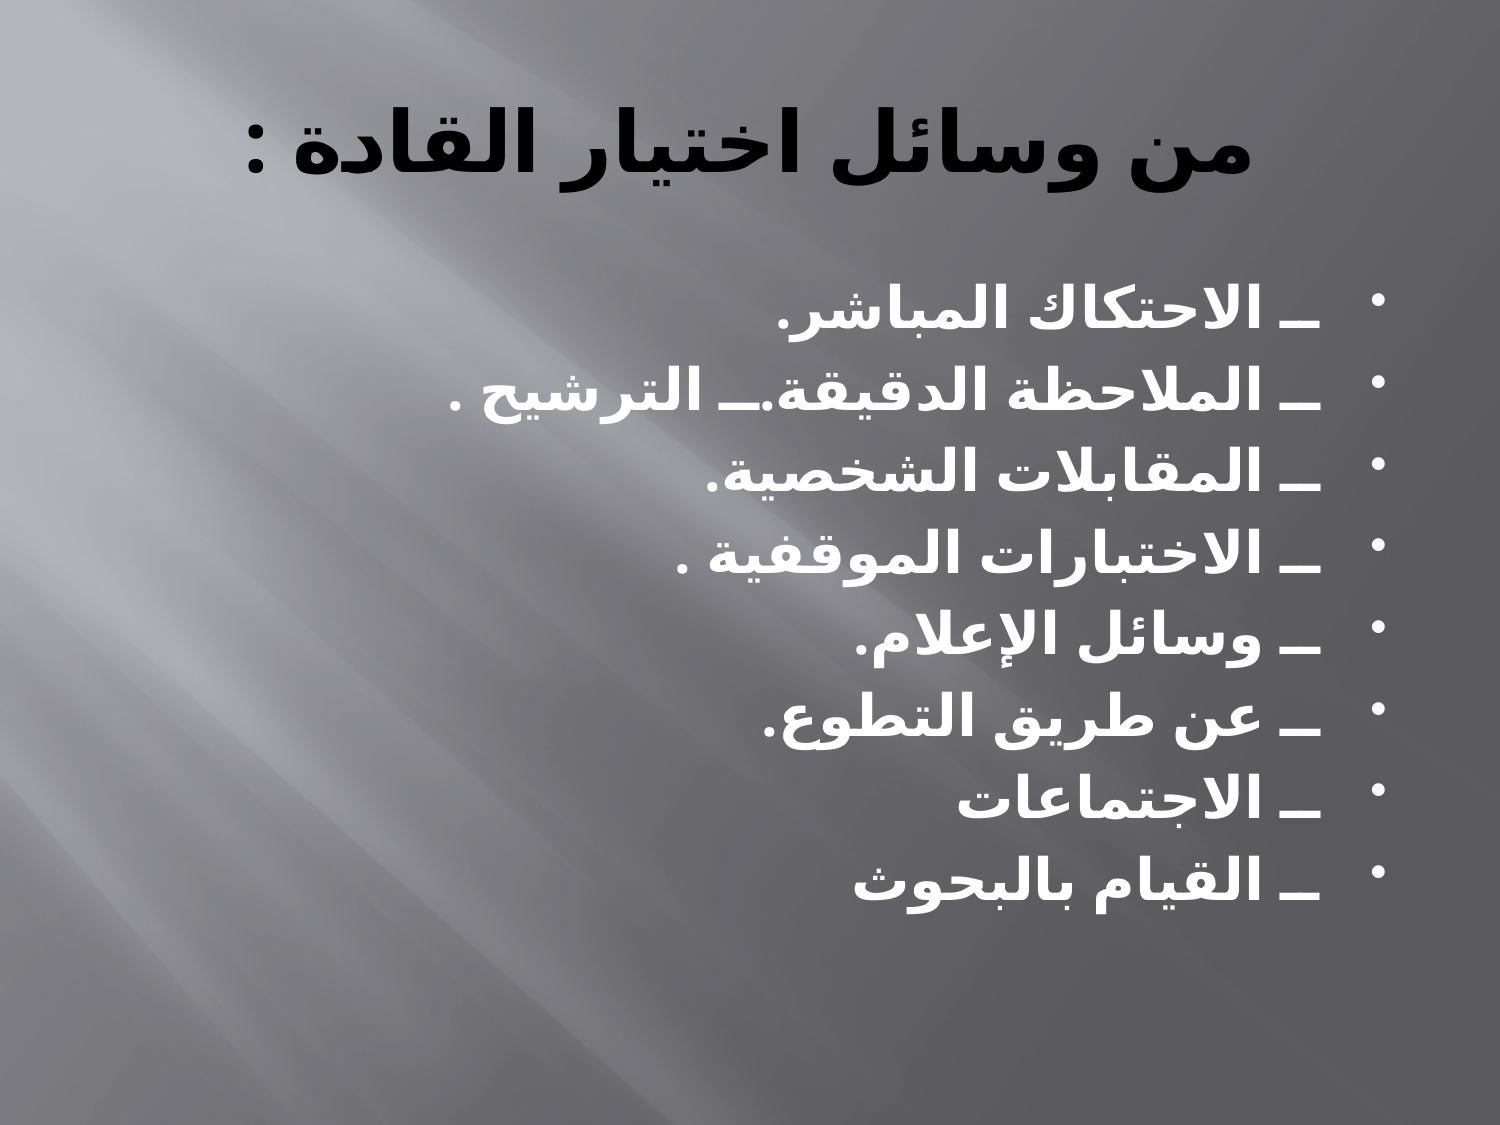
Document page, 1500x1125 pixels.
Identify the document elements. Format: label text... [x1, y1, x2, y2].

list ــ الاحتكاك المباشر. ــ الملاحظة الدقيقة. ــ الترشيح . ــ المقابلات الشخصية. ــ الاختبارات الموقفية . ــ وسائل الإعلام. ــ عن طريق التطوع. ــ الاجتماعات ــ القيام بالبحوث [75, 262, 1425, 1035]
title من وسائل اختيار القادة : [75, 45, 1425, 233]
